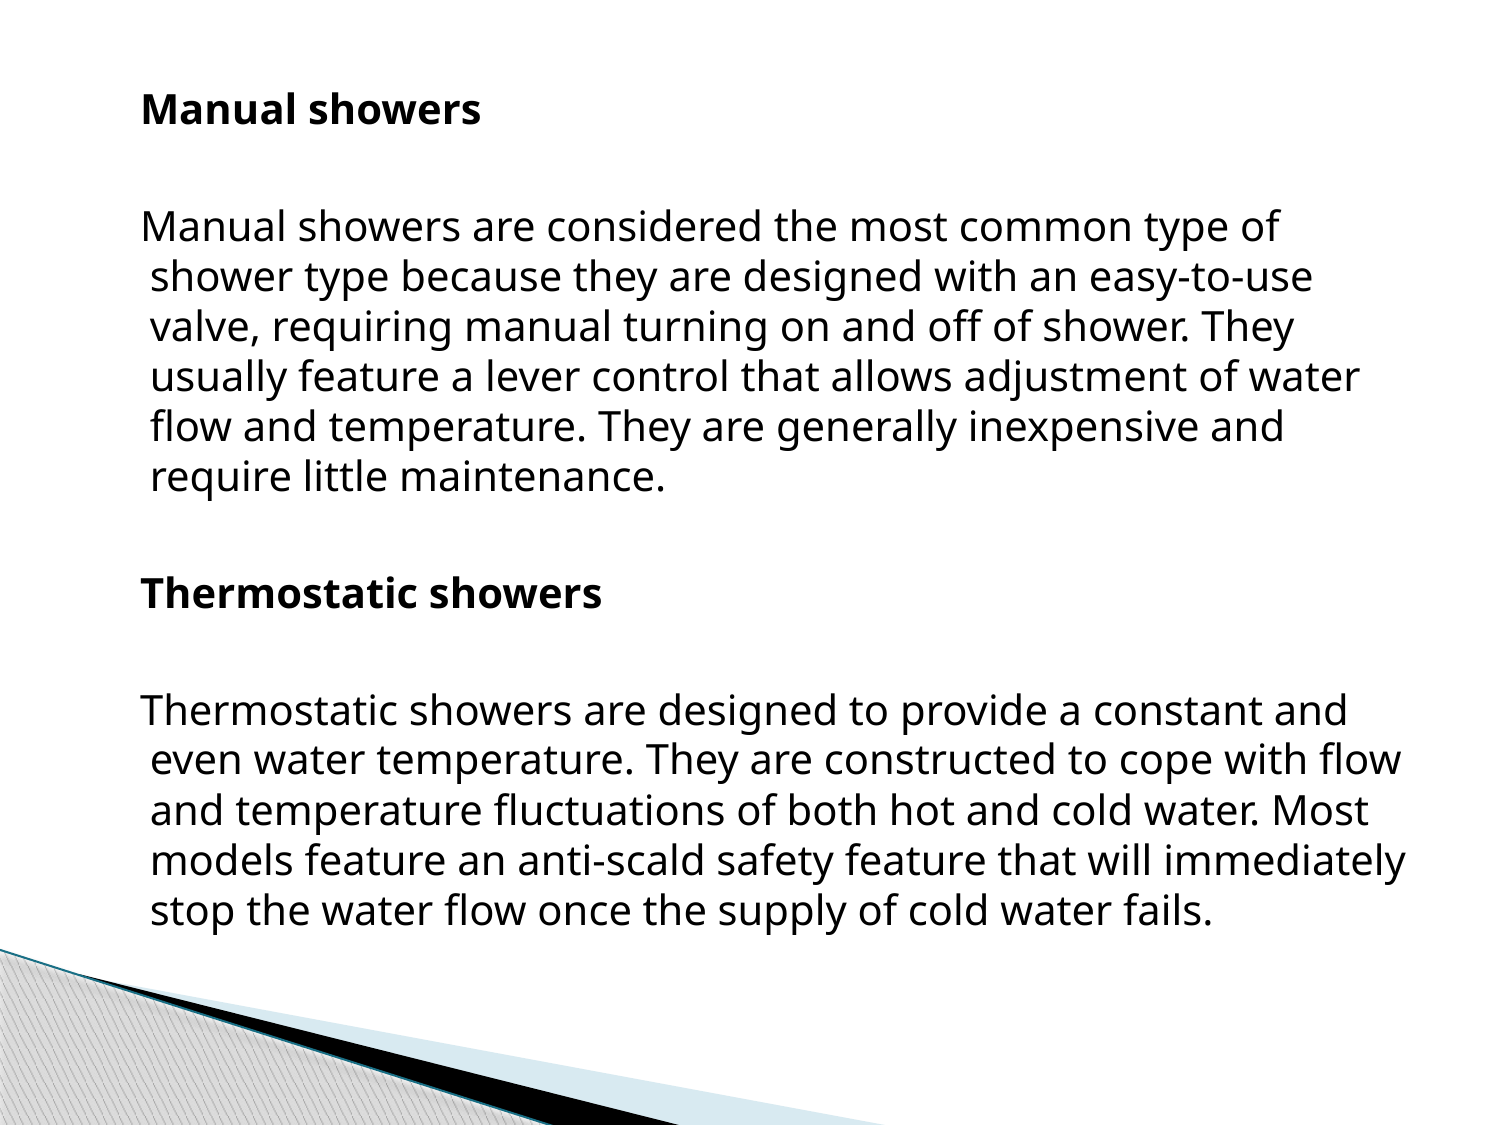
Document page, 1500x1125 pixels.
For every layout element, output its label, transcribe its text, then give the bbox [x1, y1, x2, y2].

list Manual showers Manual showers are considered the most common type of shower type because they are designed with an easy-to-use valve, requiring manual turning on and off of shower. They usually feature a lever control that allows adjustment of water flow and temperature. They are generally inexpensive and require little maintenance. Thermostatic showers Thermostatic showers are designed to provide a constant and even water temperature. They are constructed to cope with flow and temperature fluctuations of both hot and cold water. Most models feature an anti-scald safety feature that will immediately stop the water flow once the supply of cold water fails. [75, 75, 1425, 1013]
